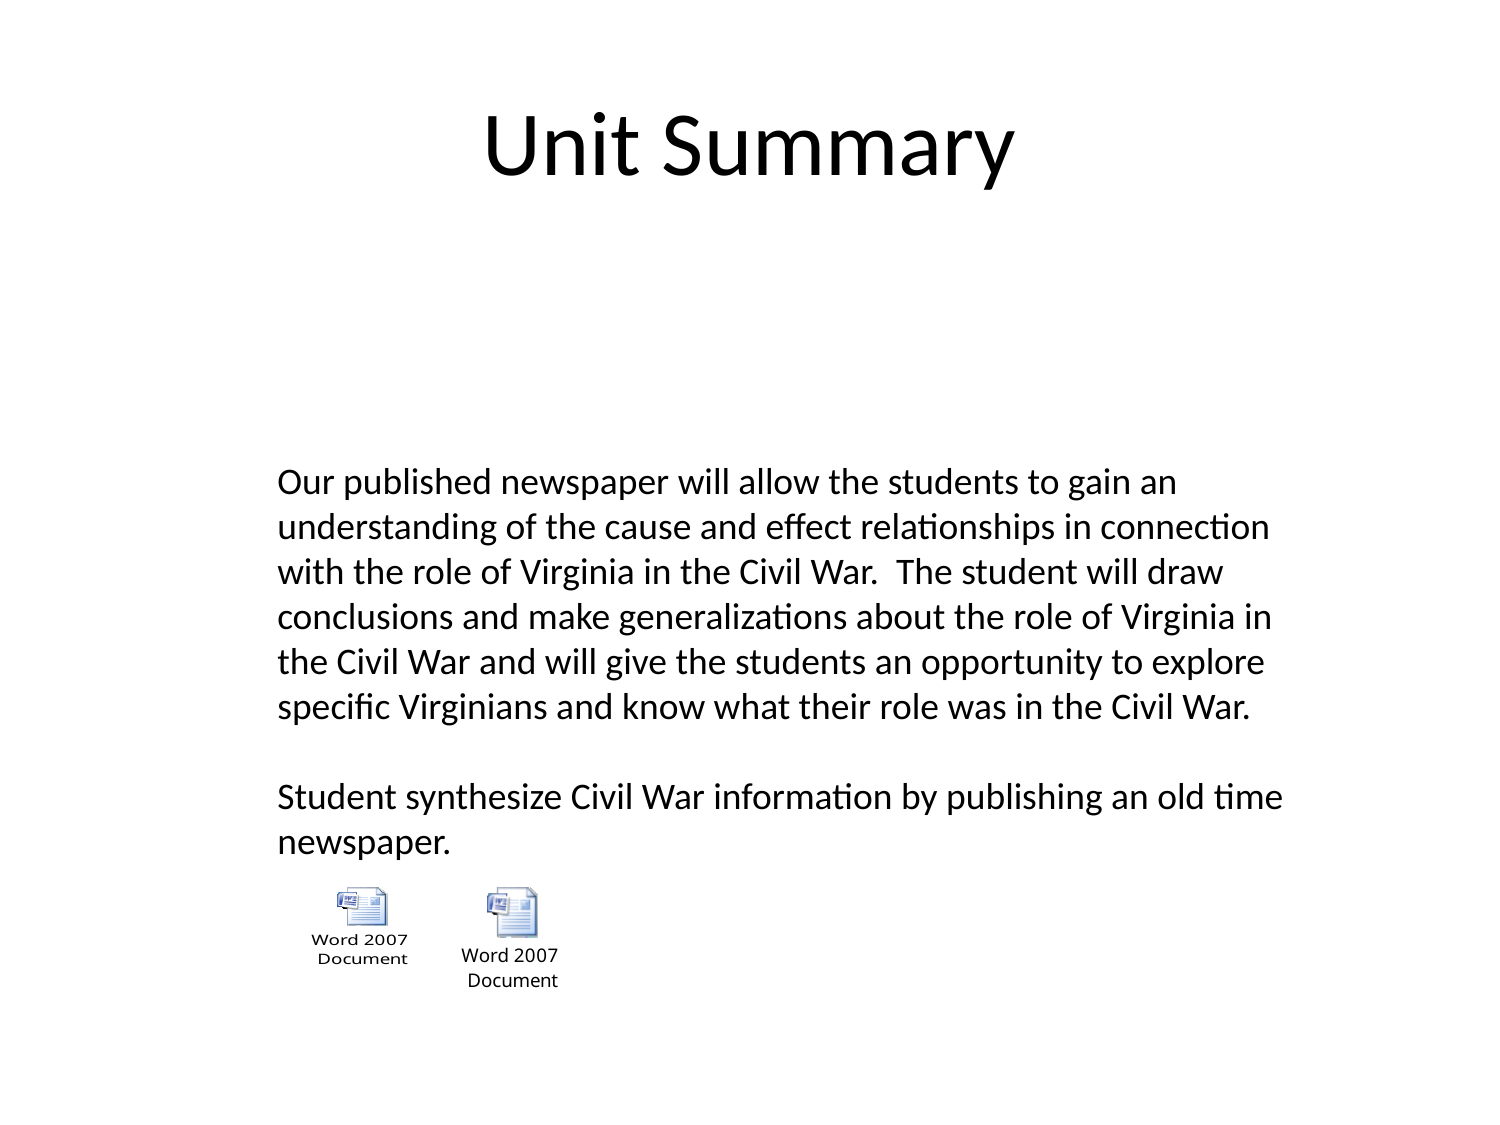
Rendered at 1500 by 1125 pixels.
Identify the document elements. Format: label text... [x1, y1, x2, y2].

text_box Our published newspaper will allow the students to gain an understanding of the cause and effect relationships in connection with the role of Virginia in the Civil War. The student will draw conclusions and make generalizations about the role of Virginia in the Civil War and will give the students an opportunity to explore specific Virginians and know what their role was in the Civil War. Student synthesize Civil War information by publishing an old time newspaper. [262, 449, 1313, 1005]
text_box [287, 887, 435, 988]
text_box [437, 887, 588, 1018]
title Unit Summary [75, 45, 1425, 233]
